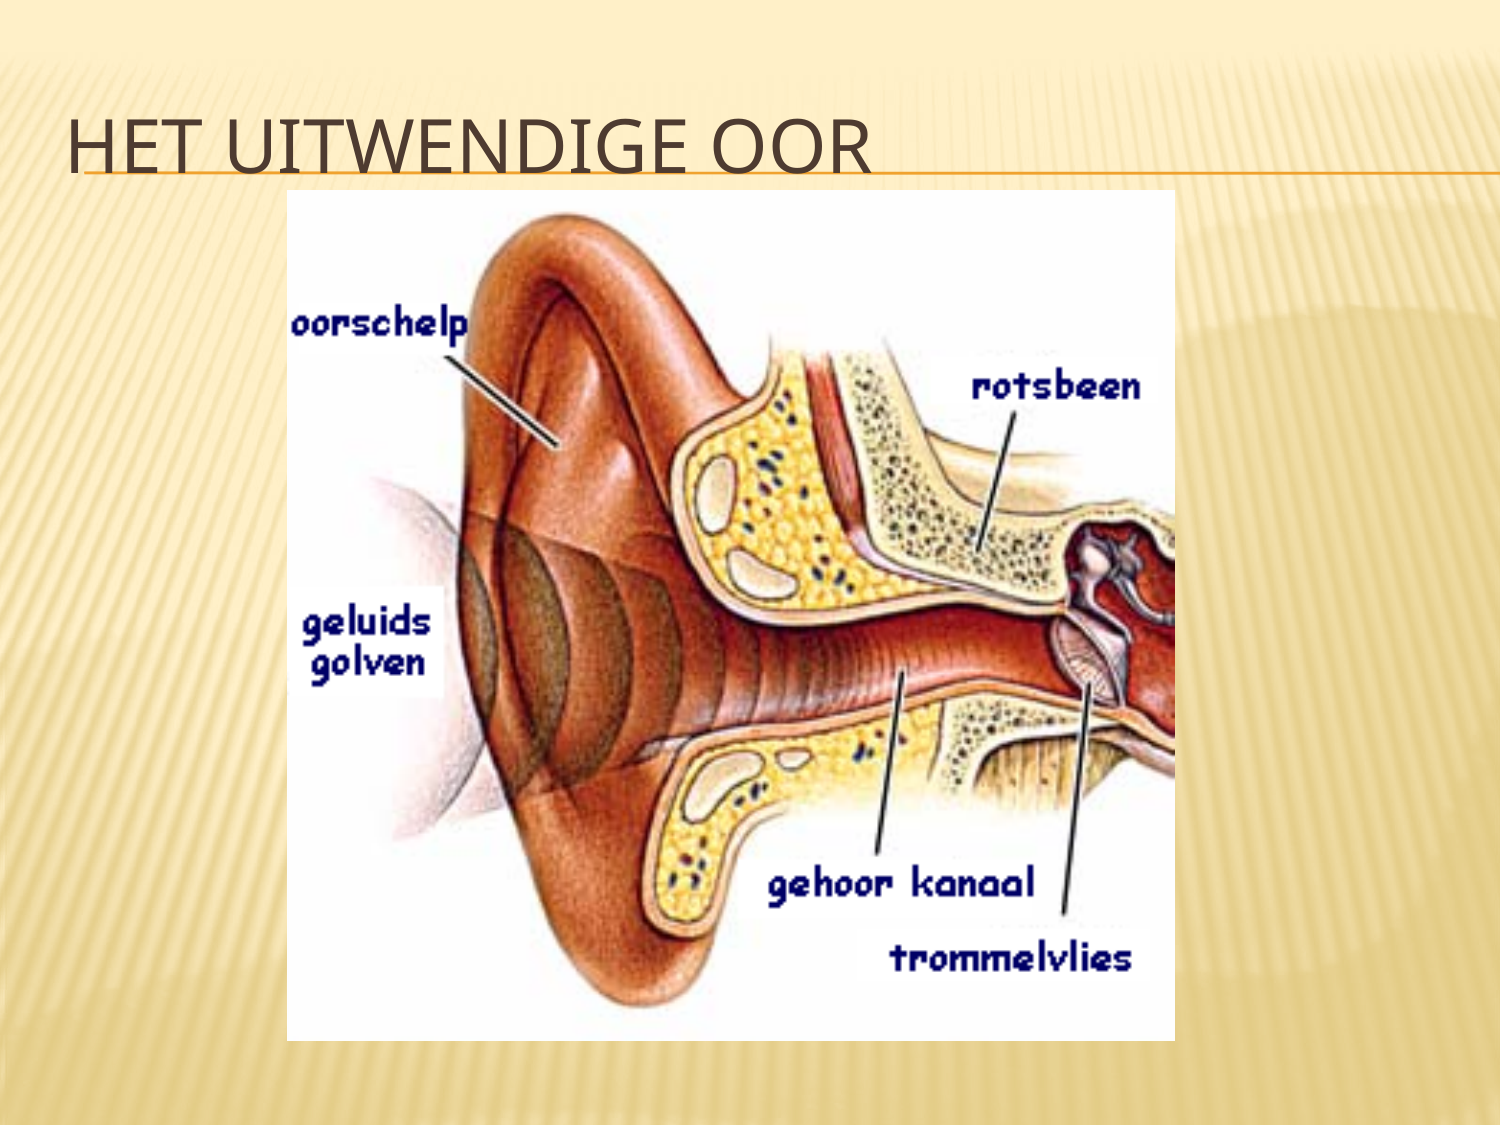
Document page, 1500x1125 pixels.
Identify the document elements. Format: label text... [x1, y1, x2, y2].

title Het uitwendige oor [50, 75, 1475, 213]
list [287, 190, 1176, 1042]
